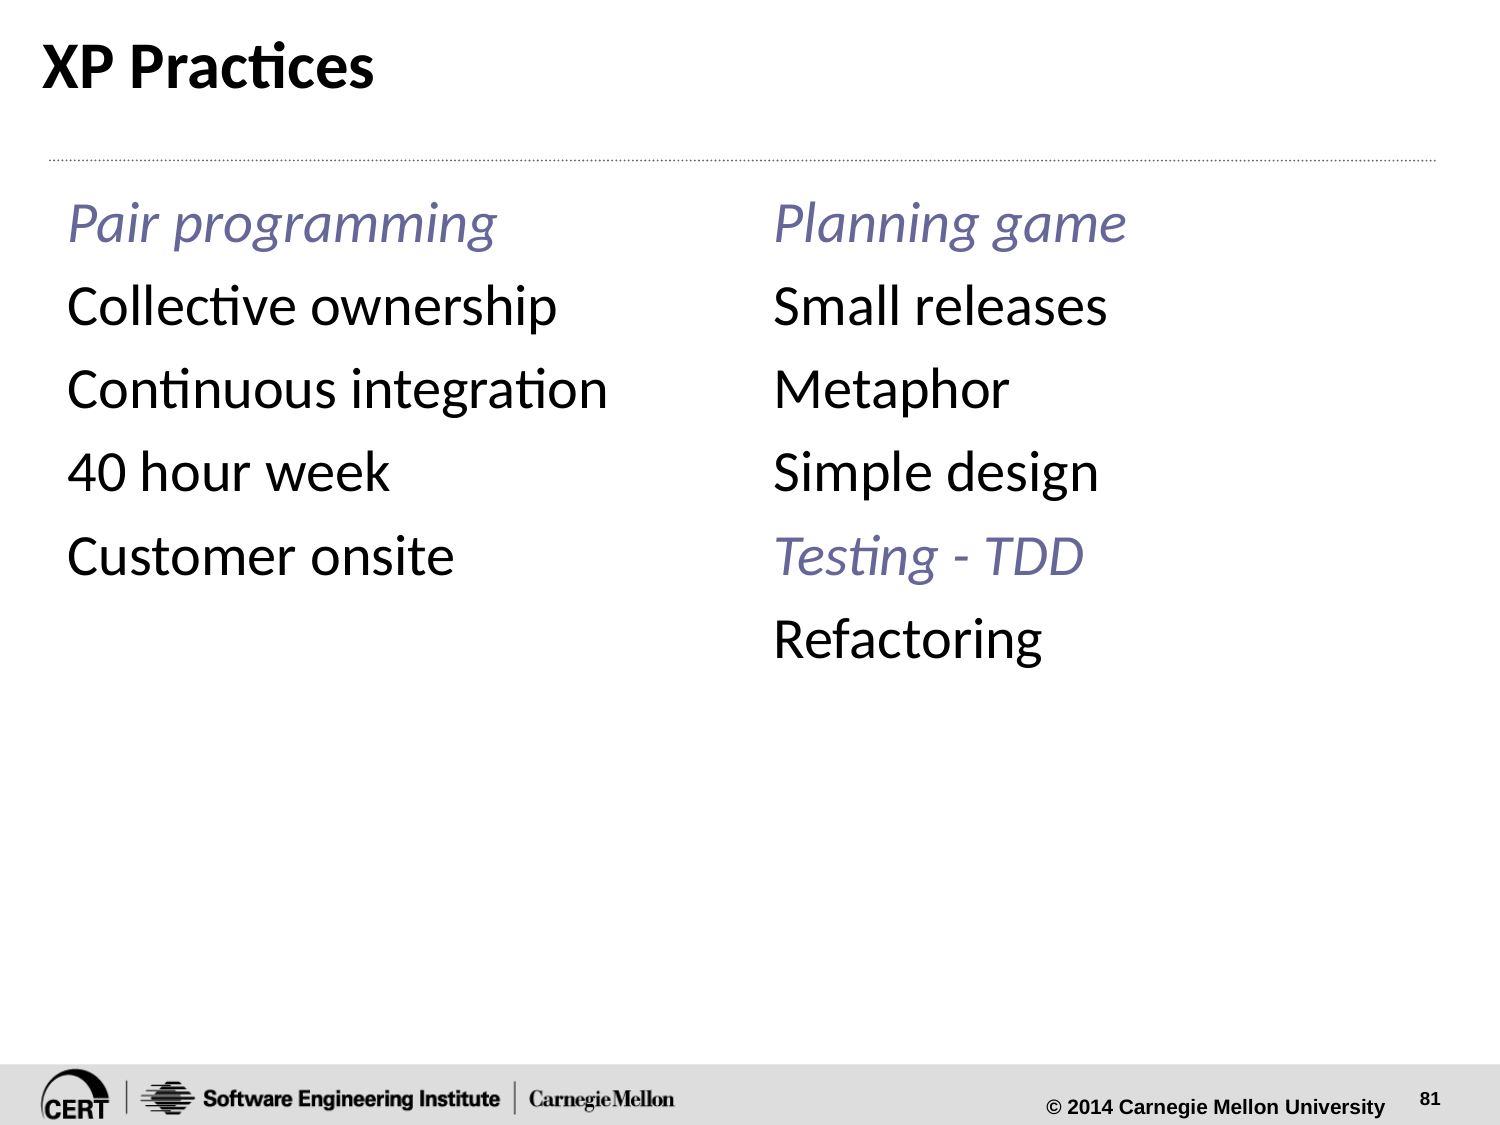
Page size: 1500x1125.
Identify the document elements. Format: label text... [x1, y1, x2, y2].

title XP Practices [42, 37, 1434, 155]
list Pair programming Collective ownership Continuous integration 40 hour week Customer onsite [49, 187, 732, 1001]
list Planning game Small releases Metaphor Simple design Testing - TDD Refactoring [755, 187, 1438, 1001]
picture [24, 1065, 688, 1125]
